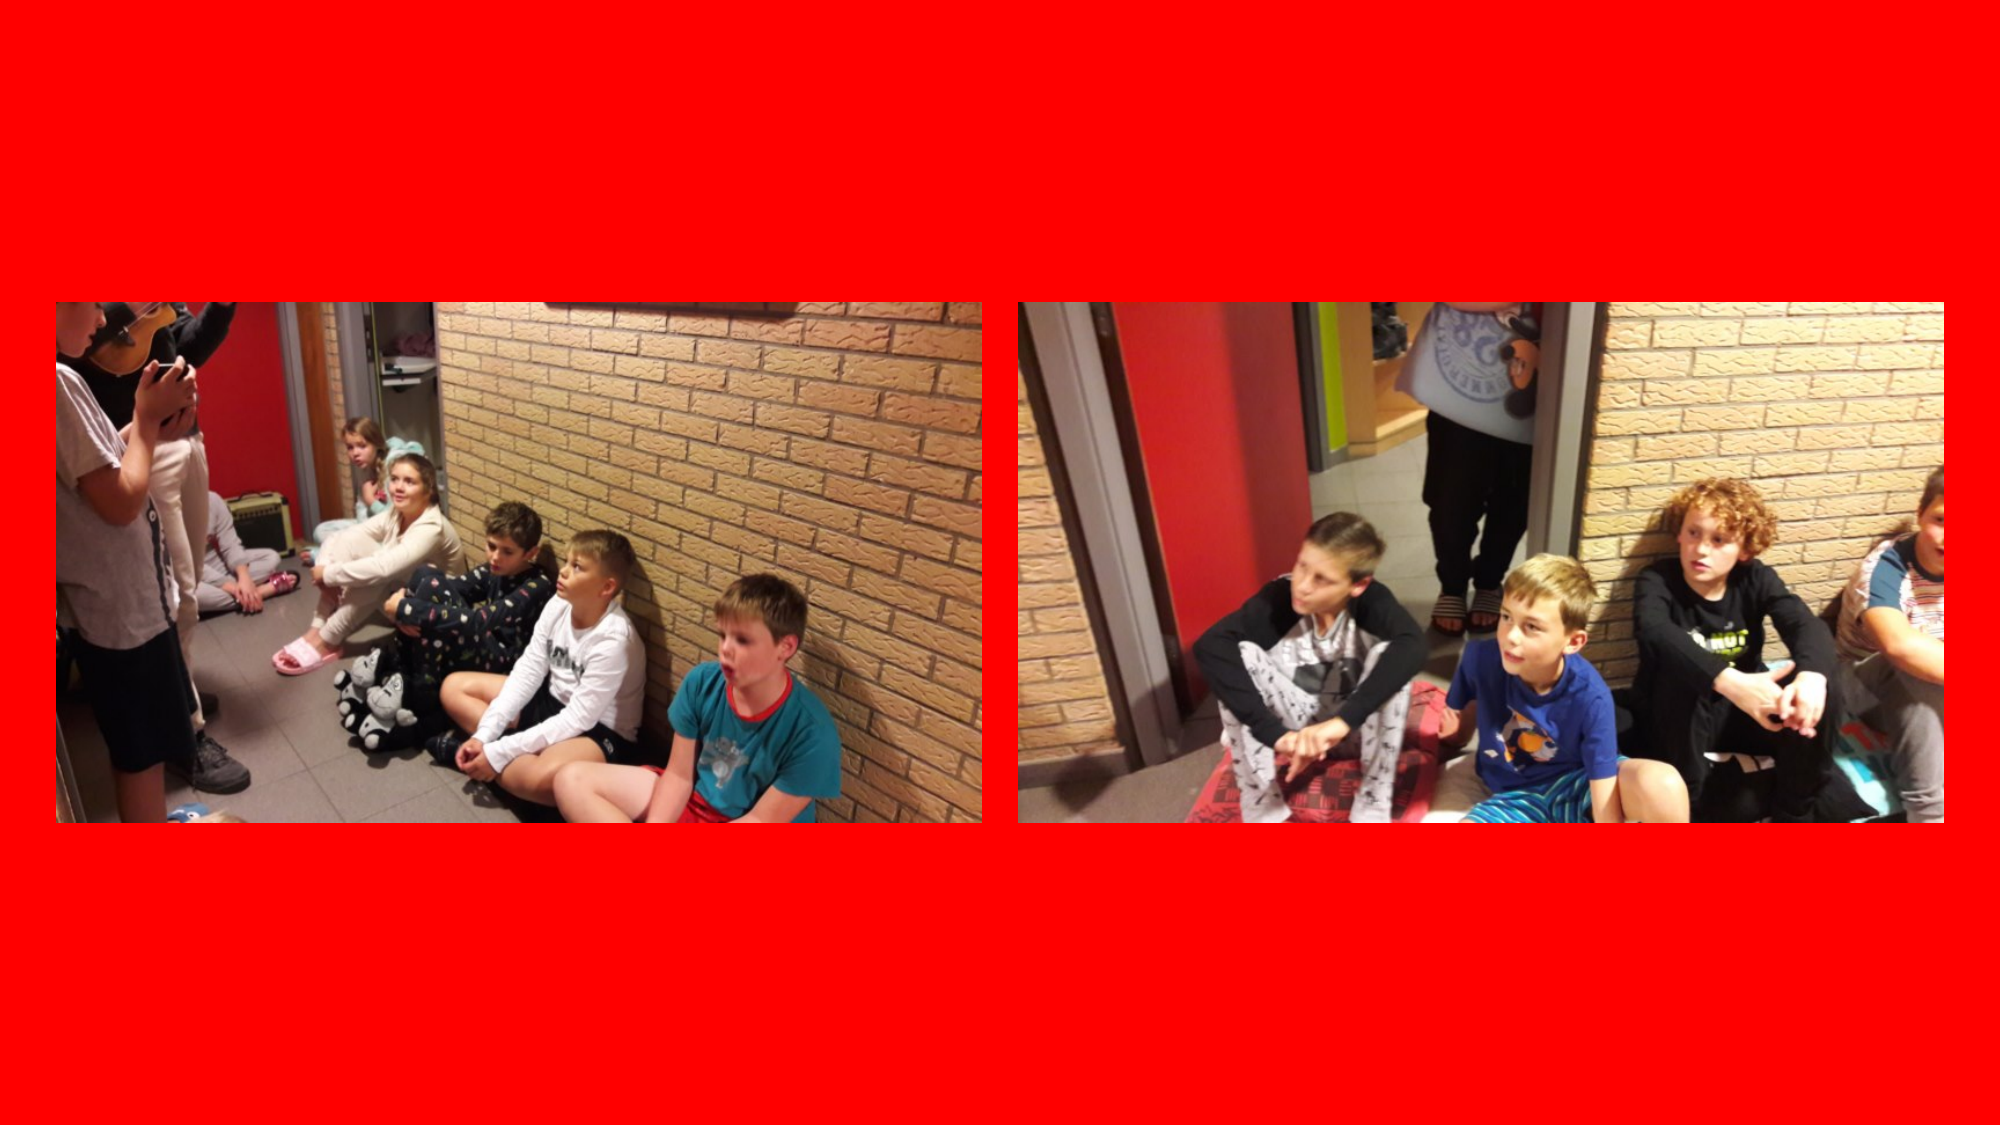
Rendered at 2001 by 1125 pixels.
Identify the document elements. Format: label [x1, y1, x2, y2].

picture [56, 302, 982, 823]
picture [1018, 302, 1944, 823]
